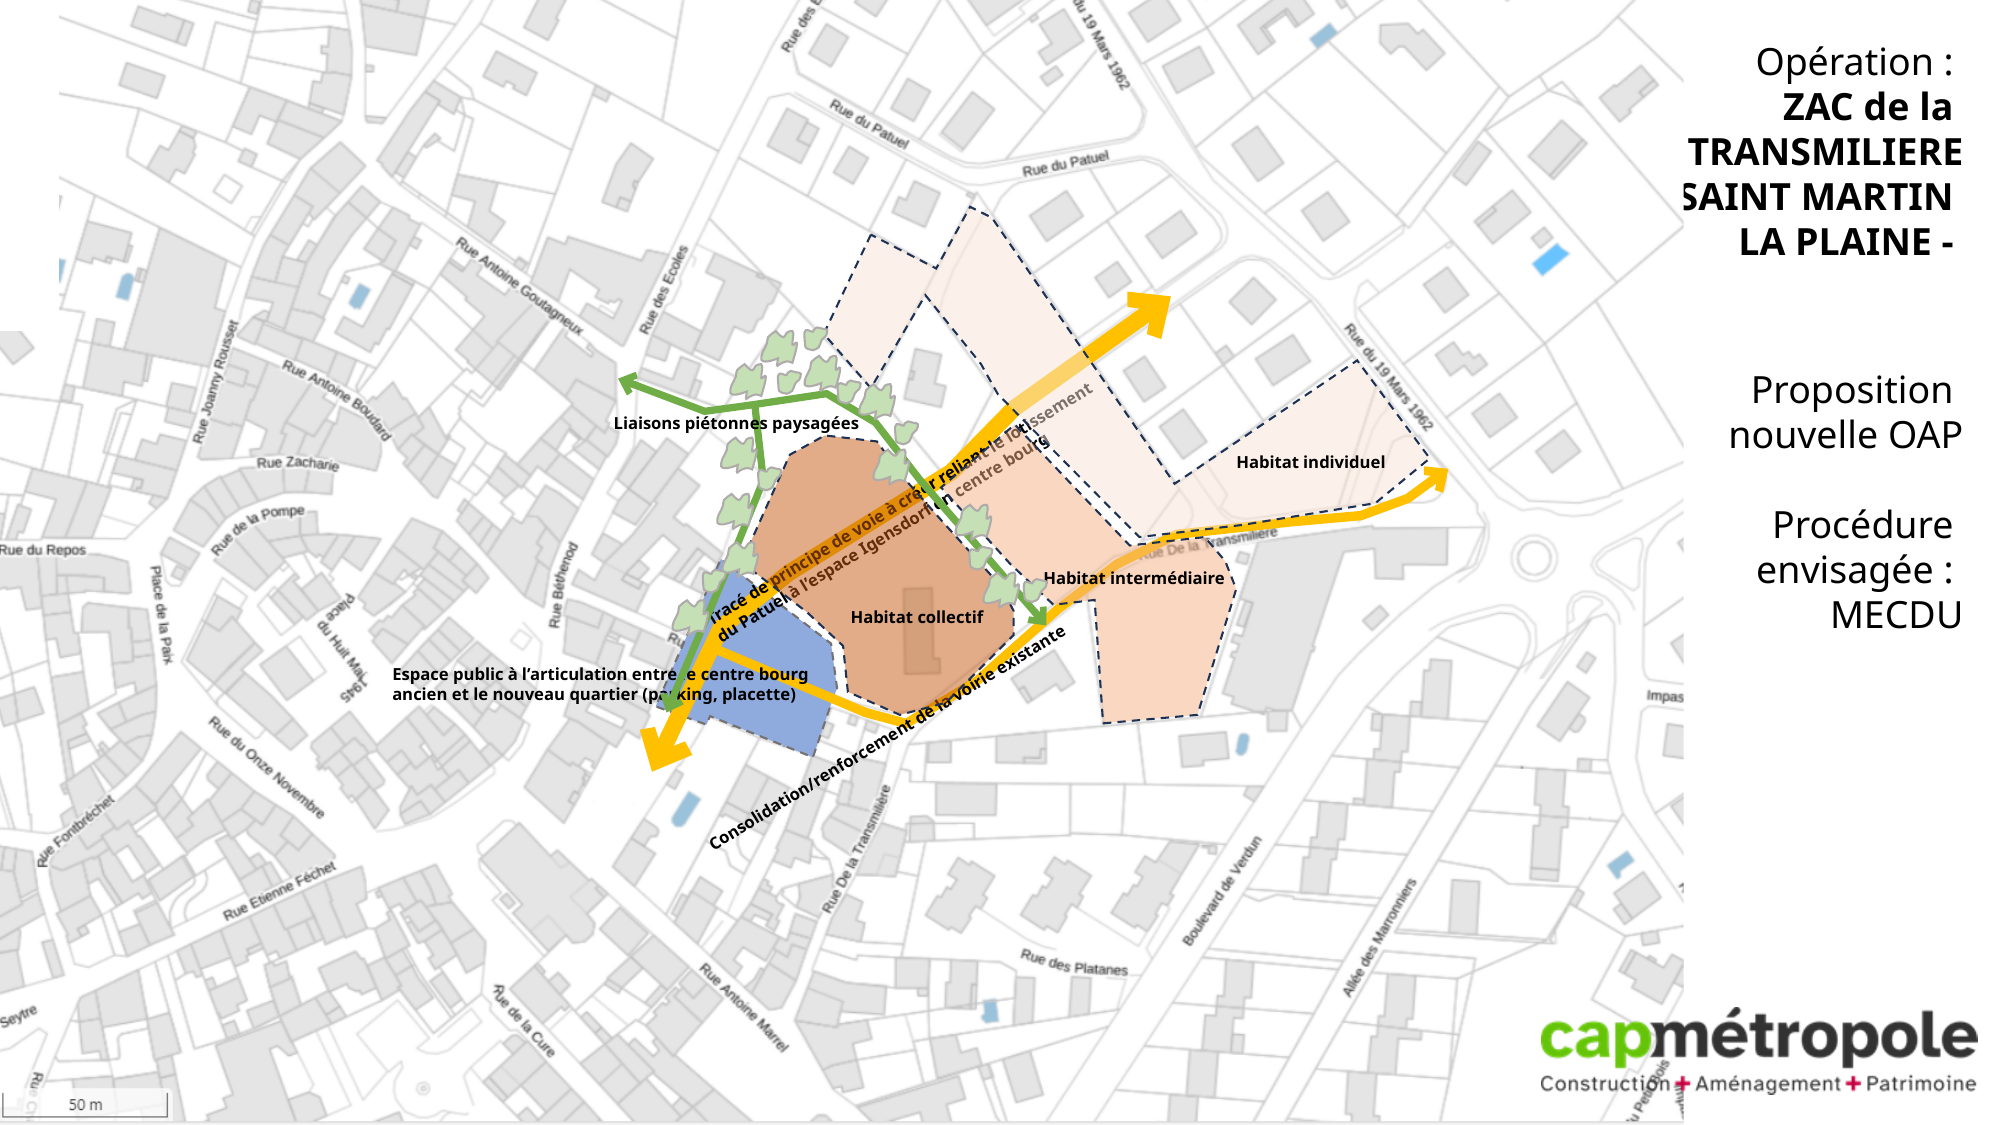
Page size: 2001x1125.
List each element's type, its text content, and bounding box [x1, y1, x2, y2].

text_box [598, 327, 1085, 713]
text_box Proposition nouvelle OAP Procédure envisagée : MECDU [1708, 359, 1979, 644]
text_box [377, 206, 1708, 772]
picture [0, 0, 1978, 1125]
text_box Opération : ZAC de la TRANSMILIERE - SAINT MARTIN LA PLAINE - [1684, 30, 1979, 271]
